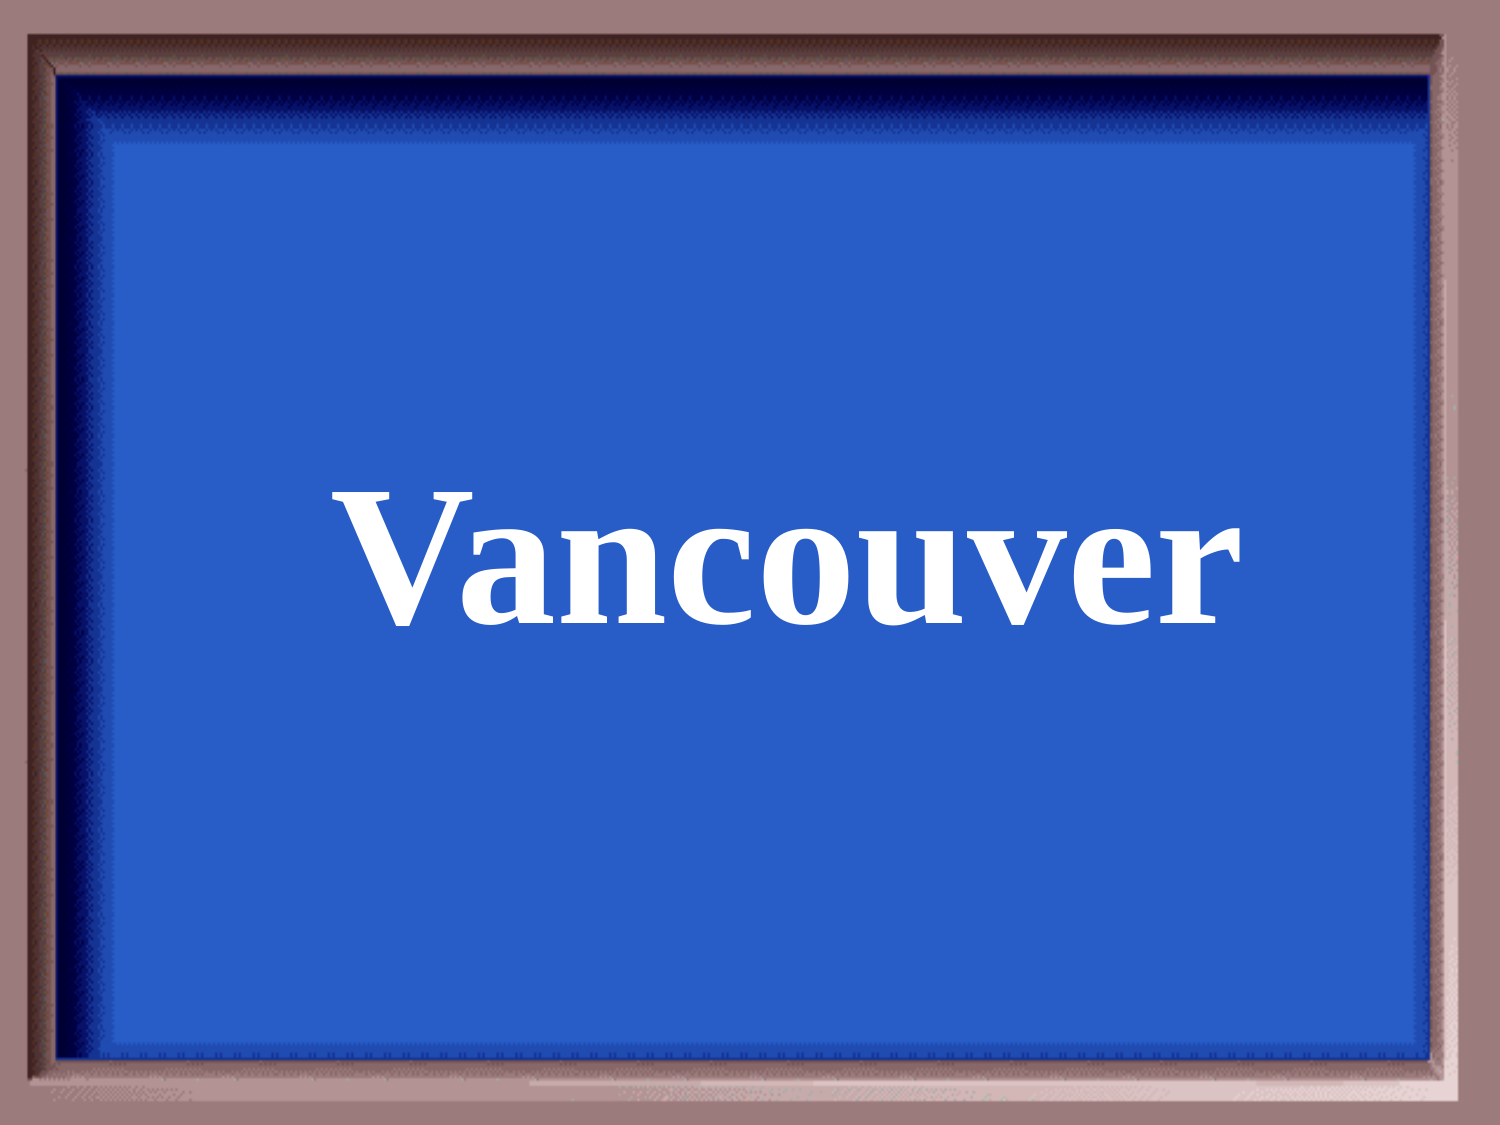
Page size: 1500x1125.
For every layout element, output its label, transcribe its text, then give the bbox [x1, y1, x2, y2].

title Vancouver [150, 450, 1425, 638]
picture [0, 0, 1500, 1125]
